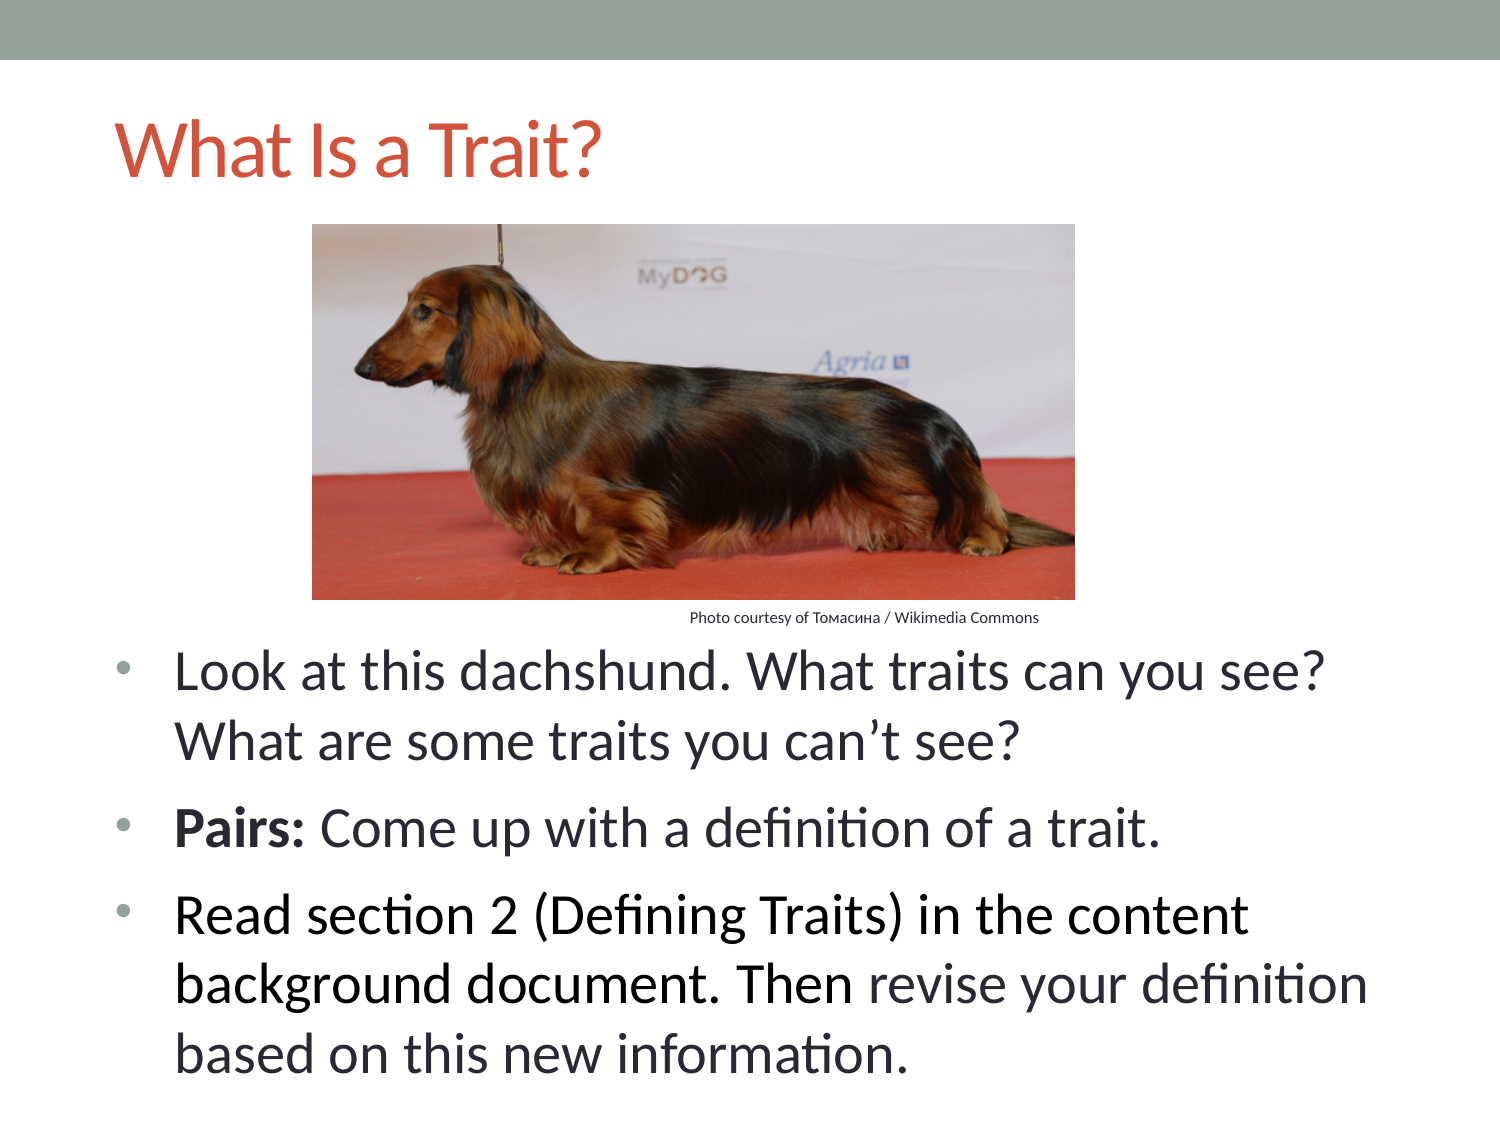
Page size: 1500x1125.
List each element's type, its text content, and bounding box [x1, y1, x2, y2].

list Look at this dachshund. What traits can you see? What are some traits you can’t see? Pairs: Come up with a definition of a trait. Read section 2 (Defining Traits) in the content background document. Then revise your definition based on this new information. [99, 624, 1450, 1075]
text_box Photo courtesy of Томасина / Wikimedia Commons [674, 608, 1073, 635]
picture [312, 224, 1076, 601]
title What Is a Trait? [99, 62, 1425, 225]
